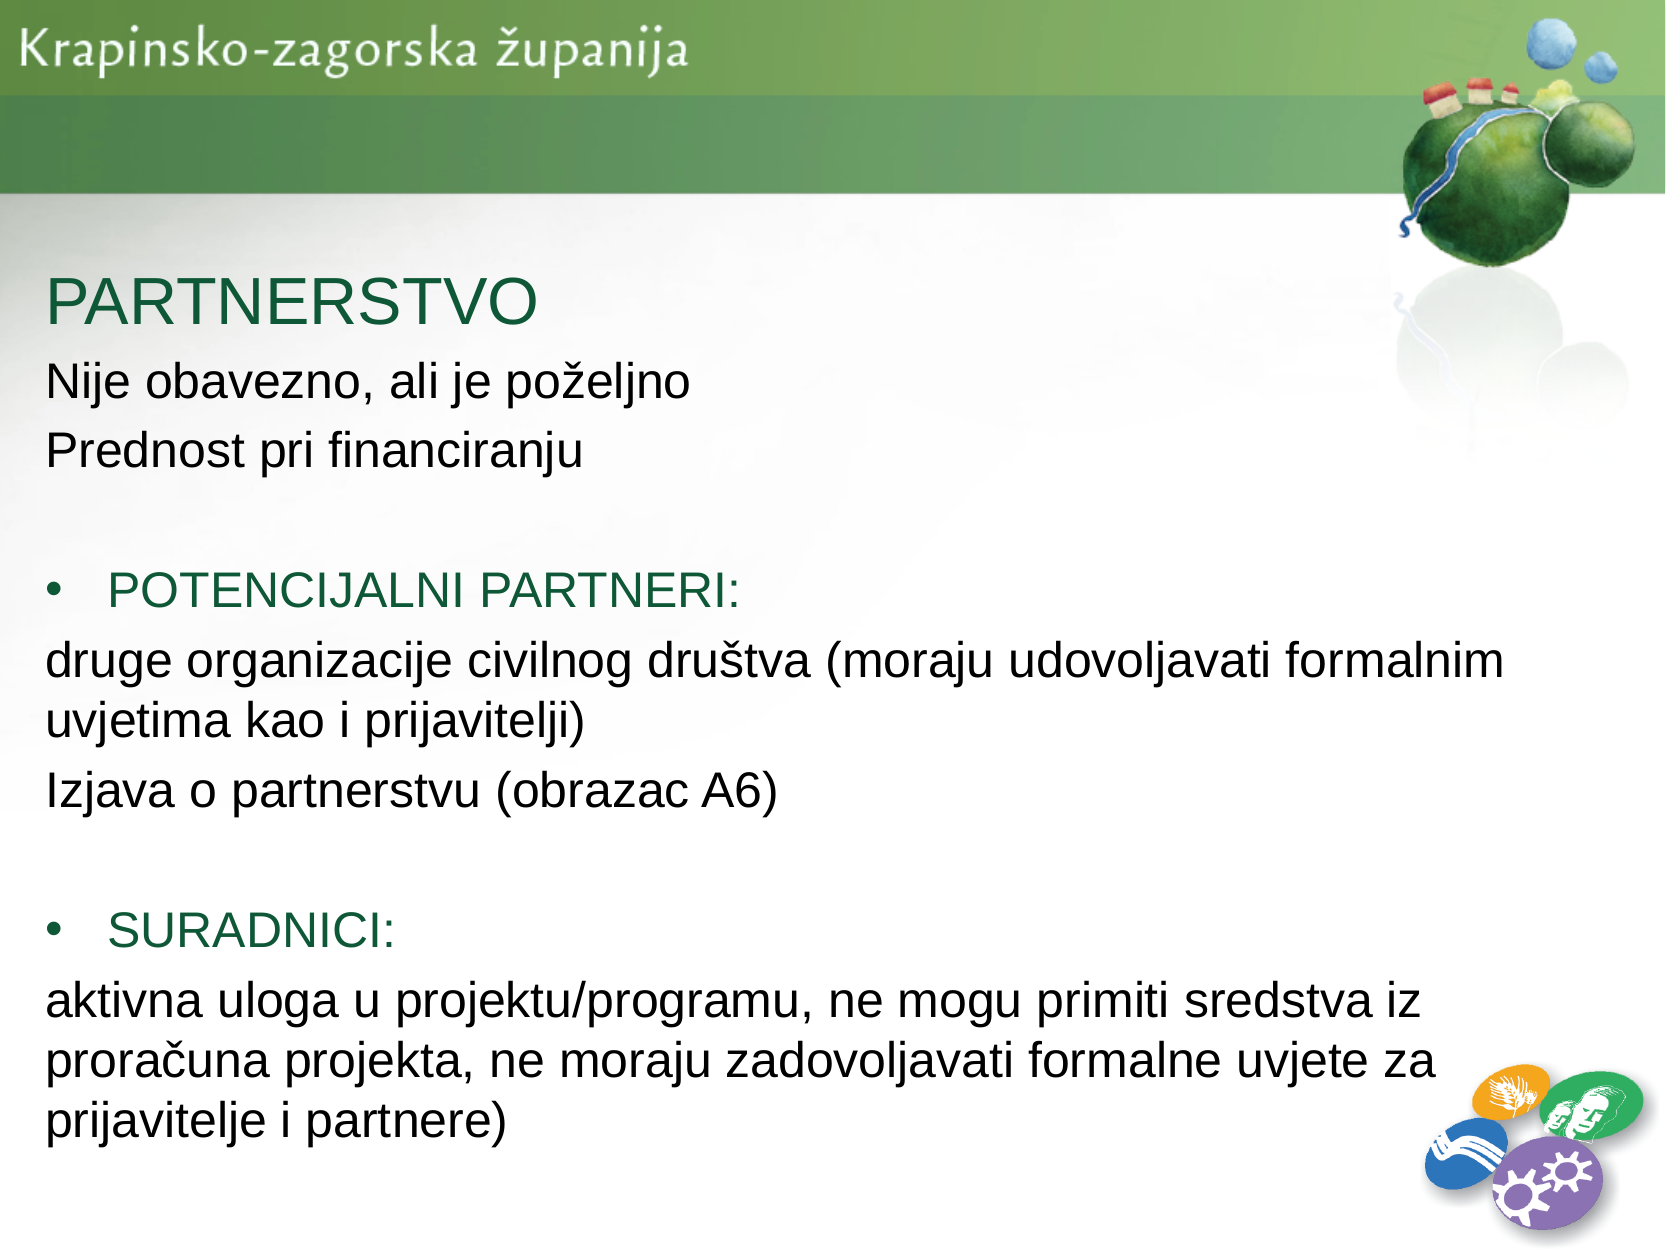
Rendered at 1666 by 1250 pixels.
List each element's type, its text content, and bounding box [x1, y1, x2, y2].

picture [0, 0, 1666, 1250]
list PARTNERSTVO Nije obavezno, ali je poželjno Prednost pri financiranju POTENCIJALNI PARTNERI: druge organizacije civilnog društva (moraju udovoljavati formalnim uvjetima kao i prijavitelji) Izjava o partnerstvu (obrazac A6) SURADNICI: aktivna uloga u projektu/programu, ne mogu primiti sredstva iz proračuna projekta, ne moraju zadovoljavati formalne uvjete za prijavitelje i partnere) [28, 249, 1632, 1220]
